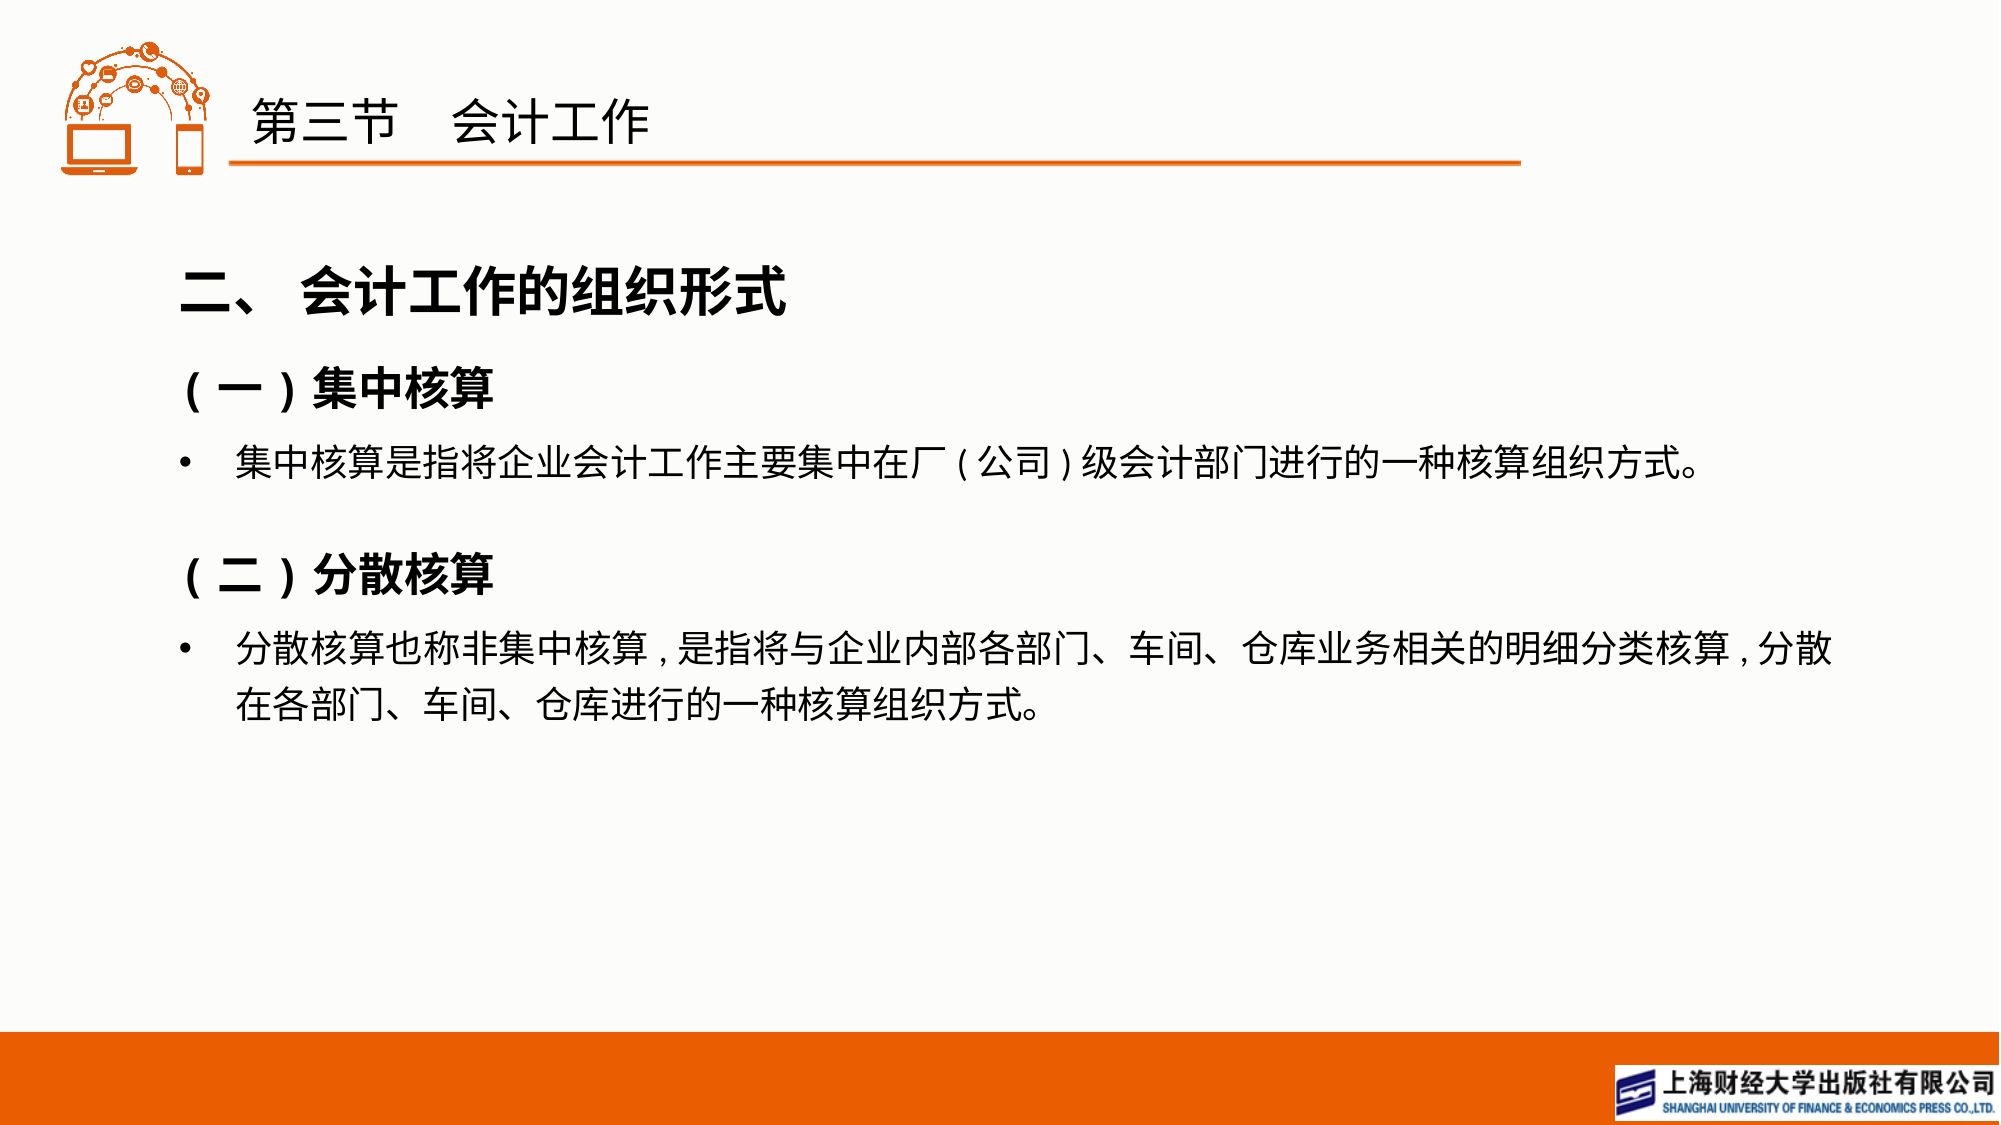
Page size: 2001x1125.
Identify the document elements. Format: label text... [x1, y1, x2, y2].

title 第三节 会计工作 [235, 82, 1605, 189]
list 二、 会计工作的组织形式 (一)集中核算 集中核算是指将企业会计工作主要集中在厂(公司)级会计部门进行的一种核算组织方式。 (二)分散核算 分散核算也称非集中核算,是指将与企业内部各部门、车间、仓库业务相关的明细分类核算,分散在各部门、车间、仓库进行的一种核算组织方式。 [163, 227, 1849, 1049]
picture [0, 0, 2000, 1125]
